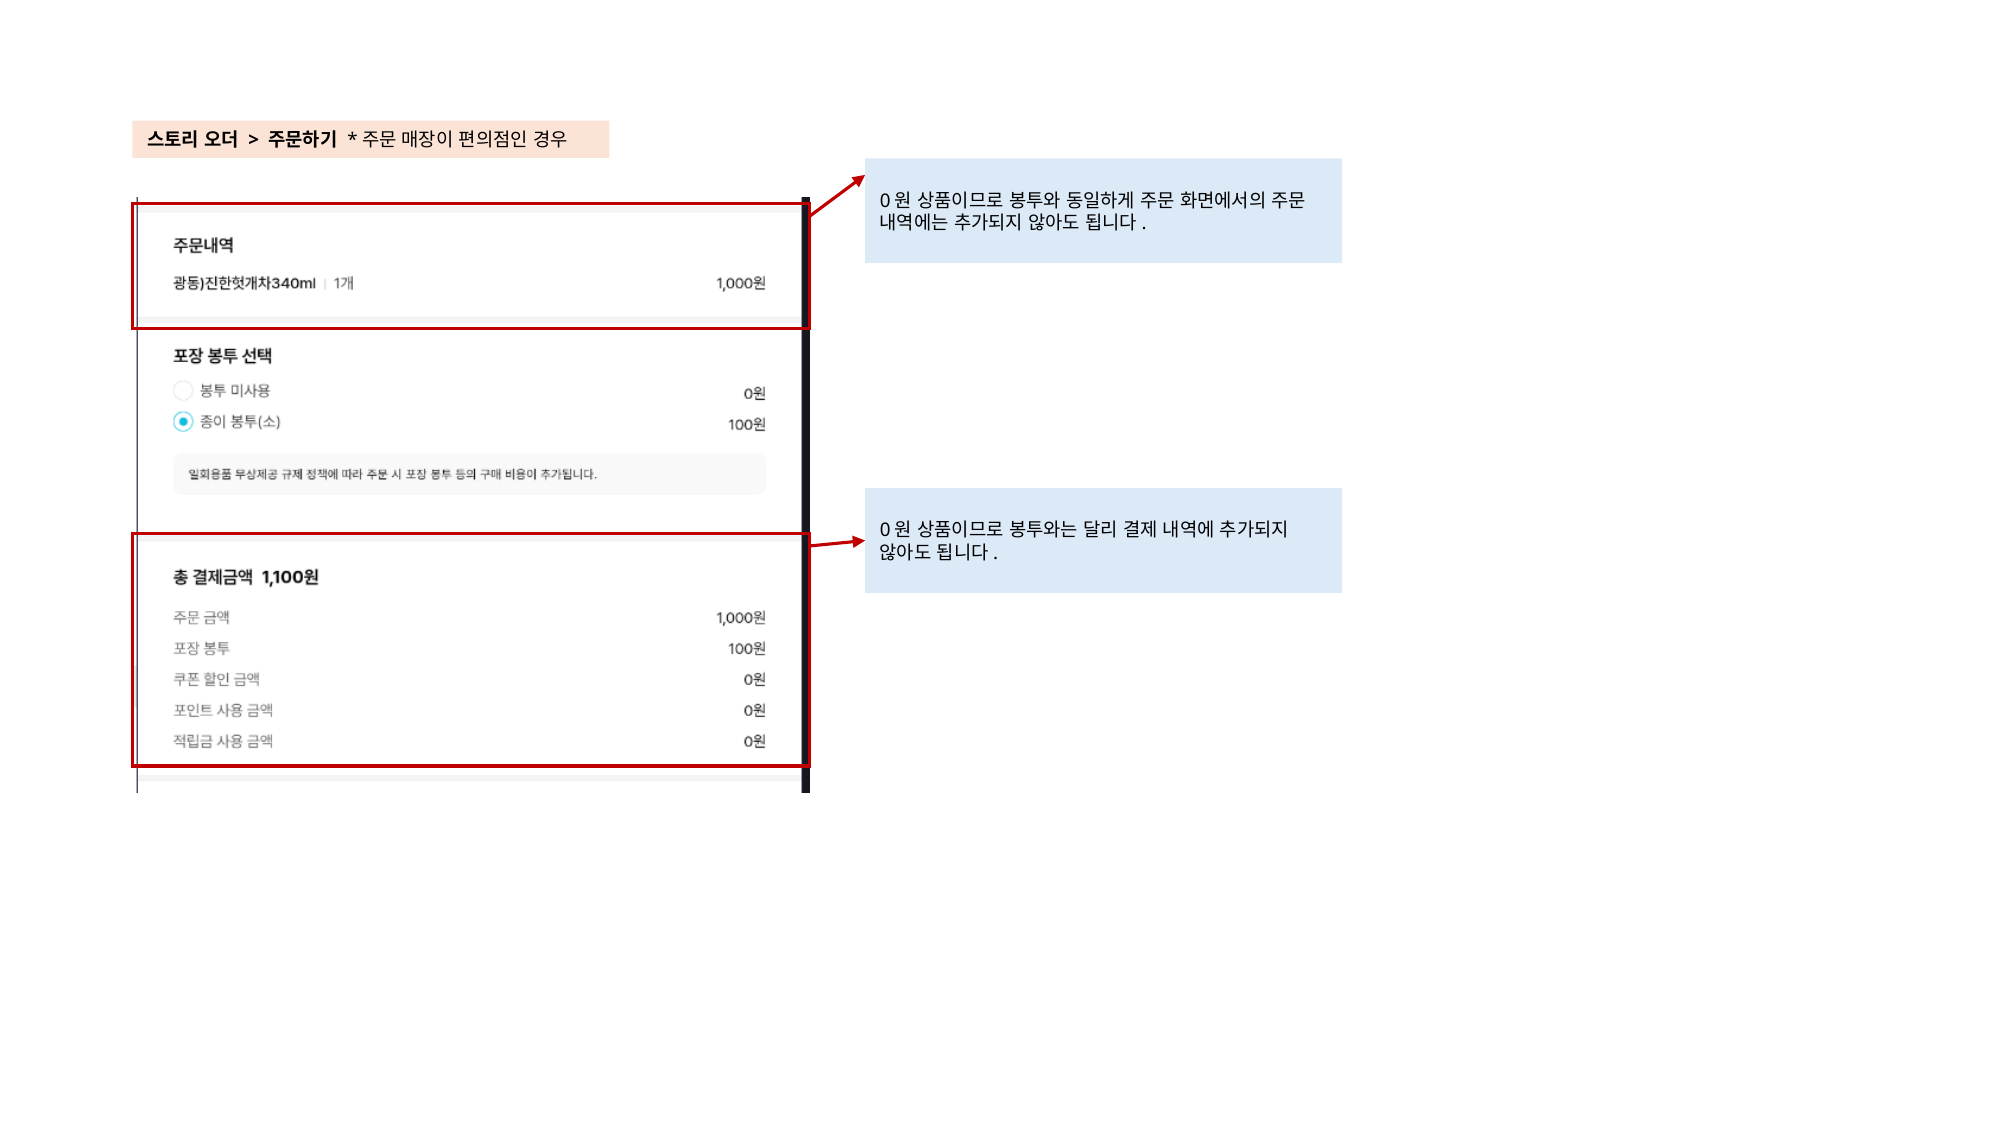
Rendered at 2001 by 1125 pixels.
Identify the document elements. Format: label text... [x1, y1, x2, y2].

text_box 0원 상품이므로 봉투와는 달리 결제 내역에 추가되지 않아도 됩니다. [865, 488, 1343, 593]
picture [131, 196, 811, 794]
text_box 스토리 오더 > 주문하기 *주문 매장이 편의점인 경우 [132, 120, 610, 158]
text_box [809, 540, 866, 547]
text_box 0원 상품이므로 봉투와 동일하게 주문 화면에서의 주문 내역에는 추가되지 않아도 됩니다. [865, 158, 1343, 264]
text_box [809, 174, 866, 217]
